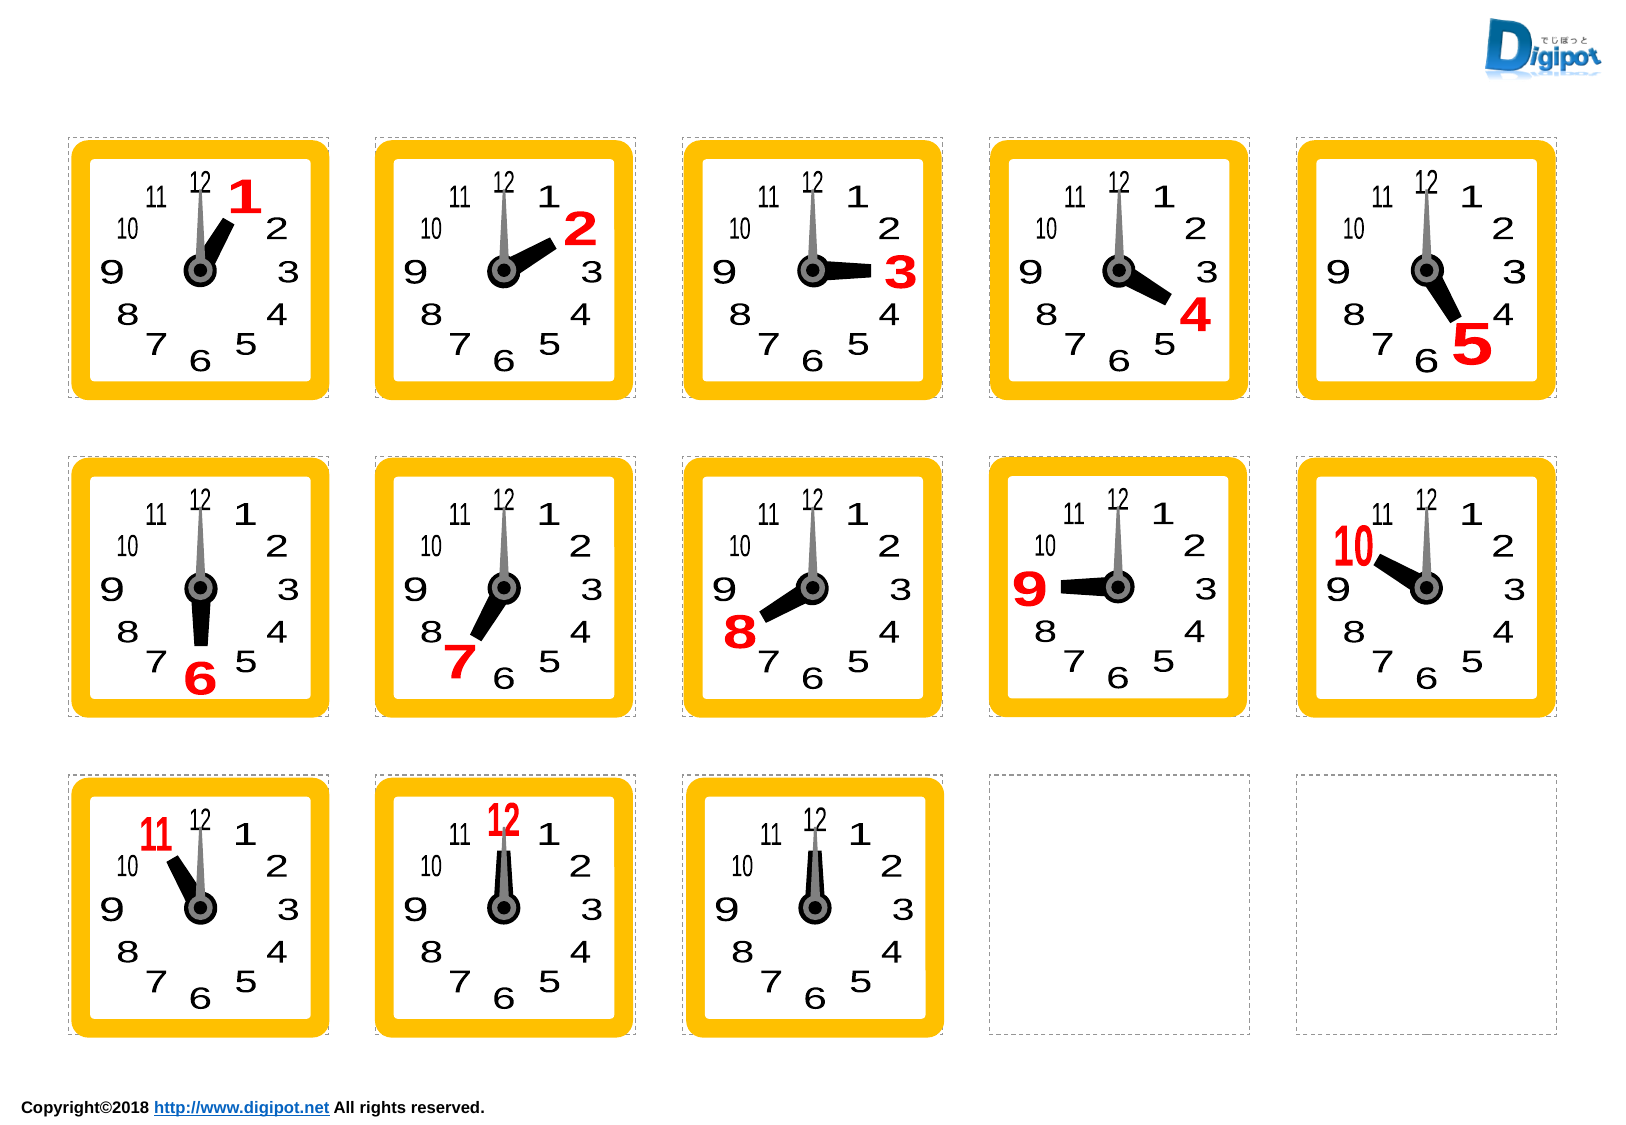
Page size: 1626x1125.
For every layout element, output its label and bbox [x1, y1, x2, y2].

text_box [683, 457, 942, 718]
text_box [71, 140, 330, 401]
text_box [374, 457, 633, 718]
text_box [1297, 140, 1556, 401]
text_box [71, 777, 330, 1038]
text_box [374, 140, 633, 401]
text_box [686, 777, 945, 1038]
text_box [988, 457, 1248, 718]
picture [1485, 18, 1602, 82]
text_box [1297, 457, 1556, 718]
text_box [374, 777, 633, 1038]
text_box [71, 457, 330, 718]
text_box [990, 140, 1249, 401]
text_box [683, 140, 942, 401]
